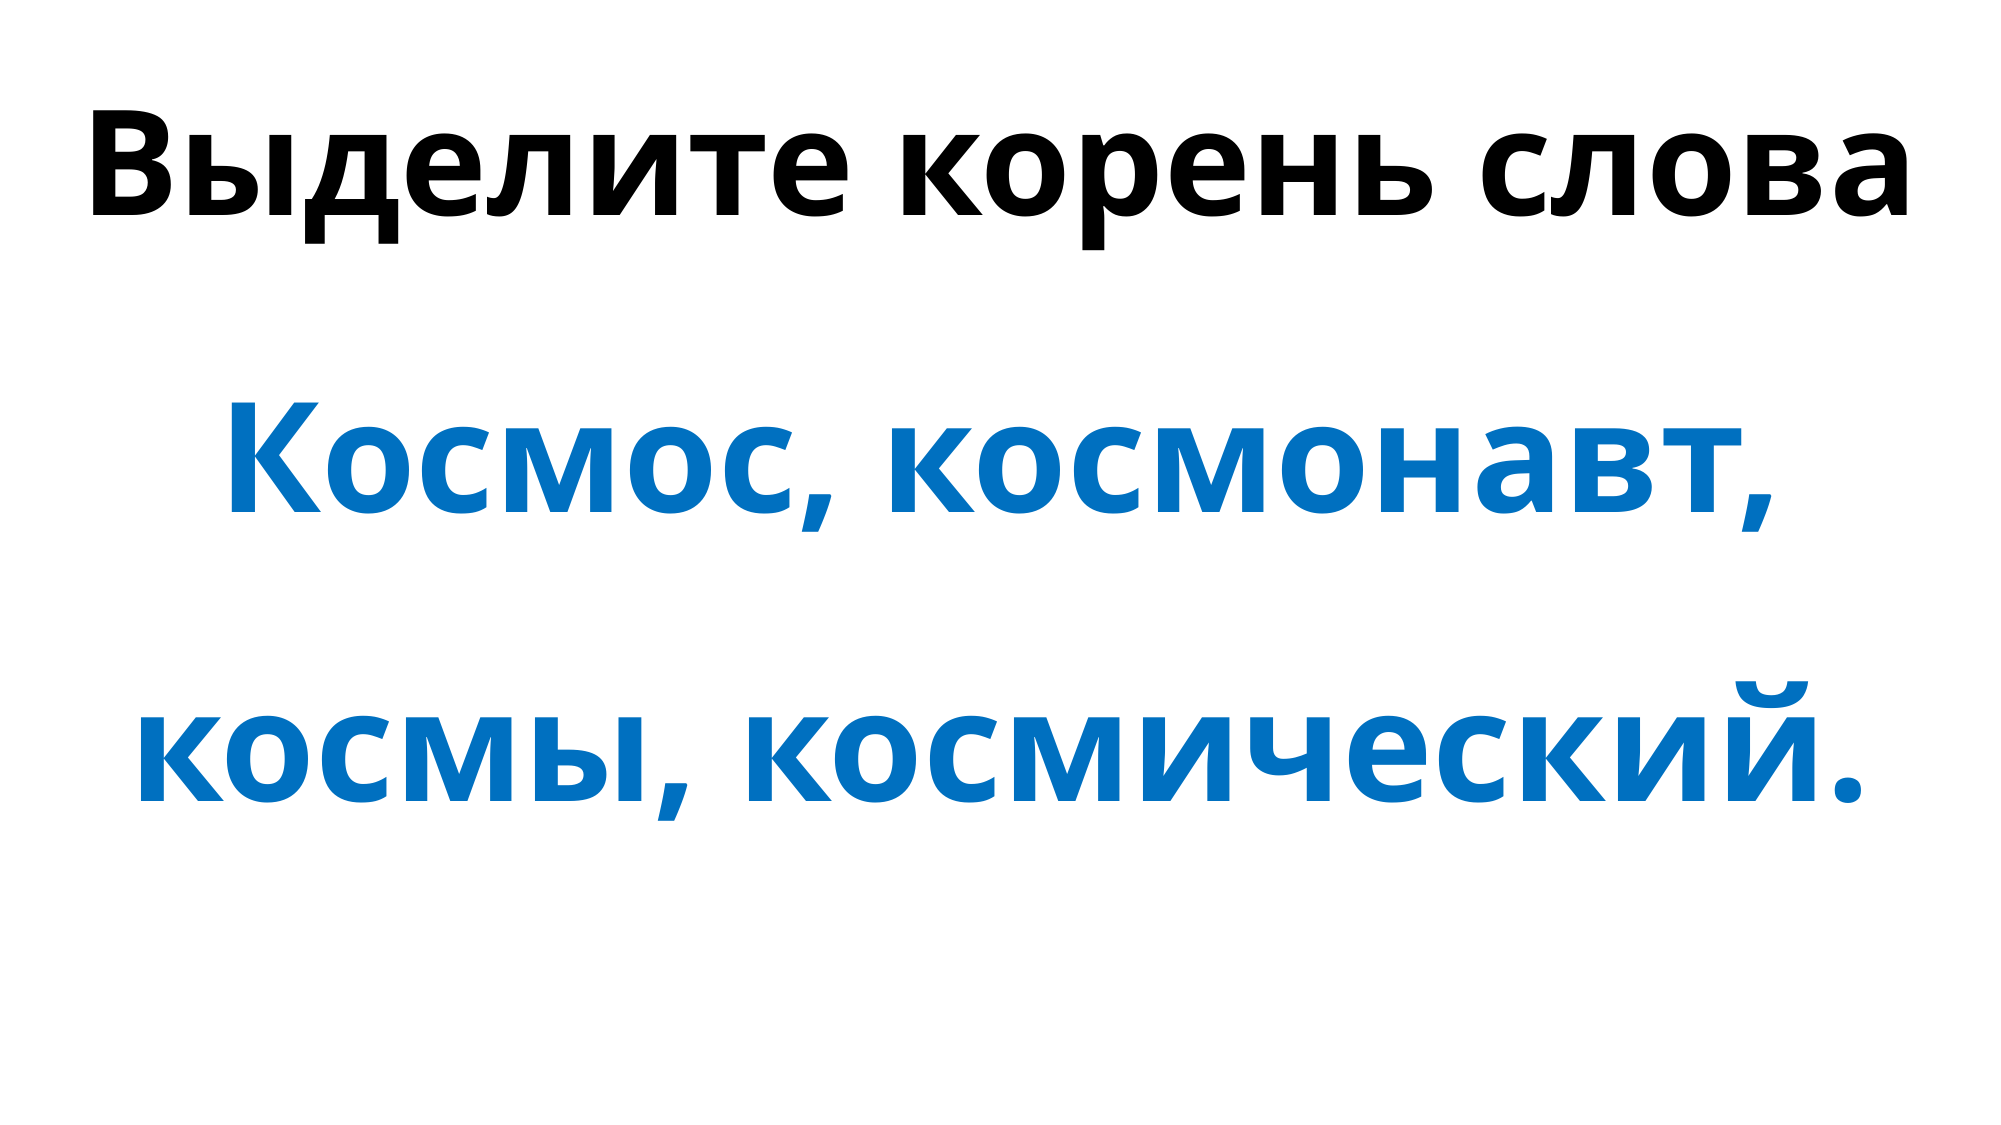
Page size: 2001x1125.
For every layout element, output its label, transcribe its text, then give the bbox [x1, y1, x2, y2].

list Космос, космонавт, космы, космический. [63, 259, 1937, 1006]
title Выделите корень слова [63, 59, 1937, 259]
